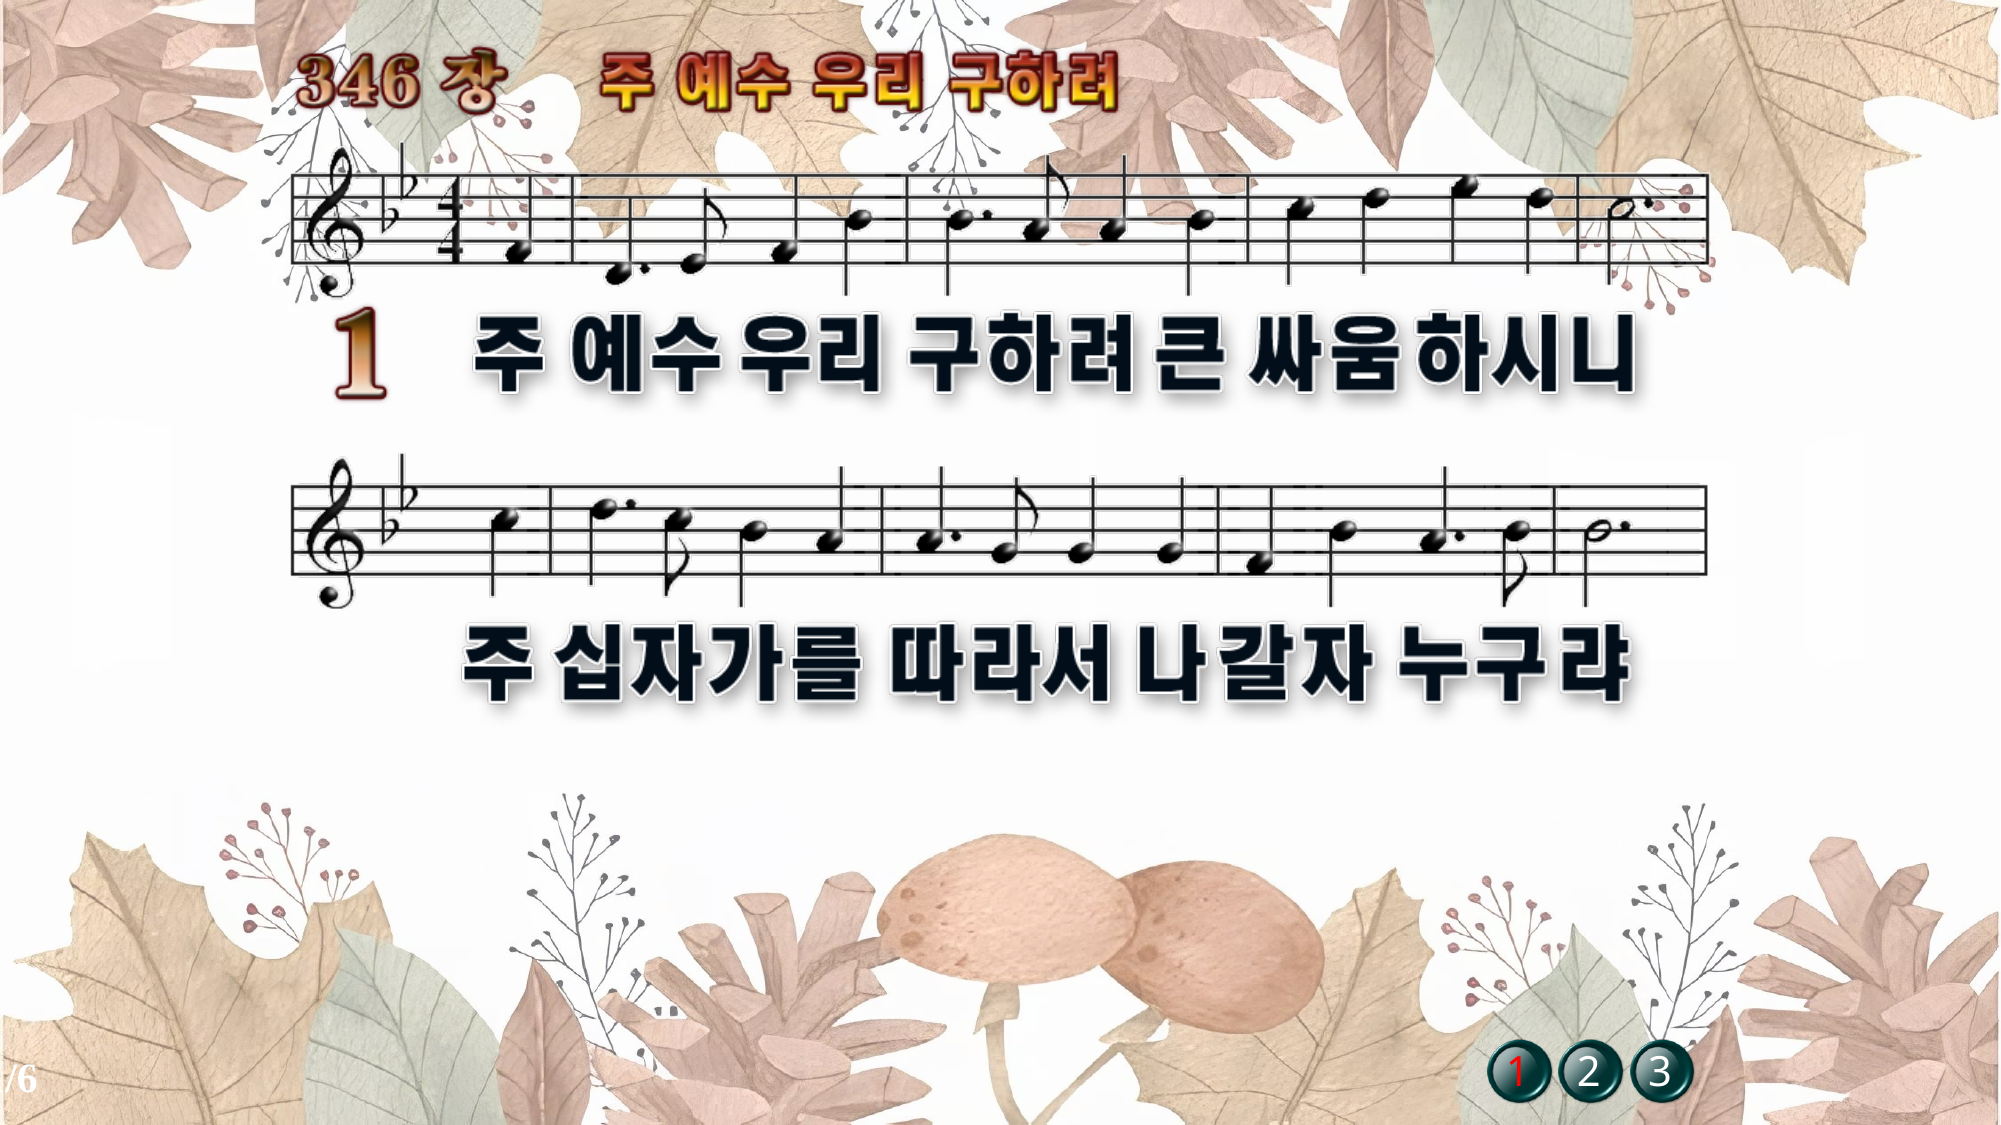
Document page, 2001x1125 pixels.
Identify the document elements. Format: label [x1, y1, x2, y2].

text_box [1484, 1035, 1555, 1106]
text_box [1627, 1035, 1697, 1106]
text_box [1555, 1035, 1626, 1106]
picture [0, 0, 2001, 1125]
